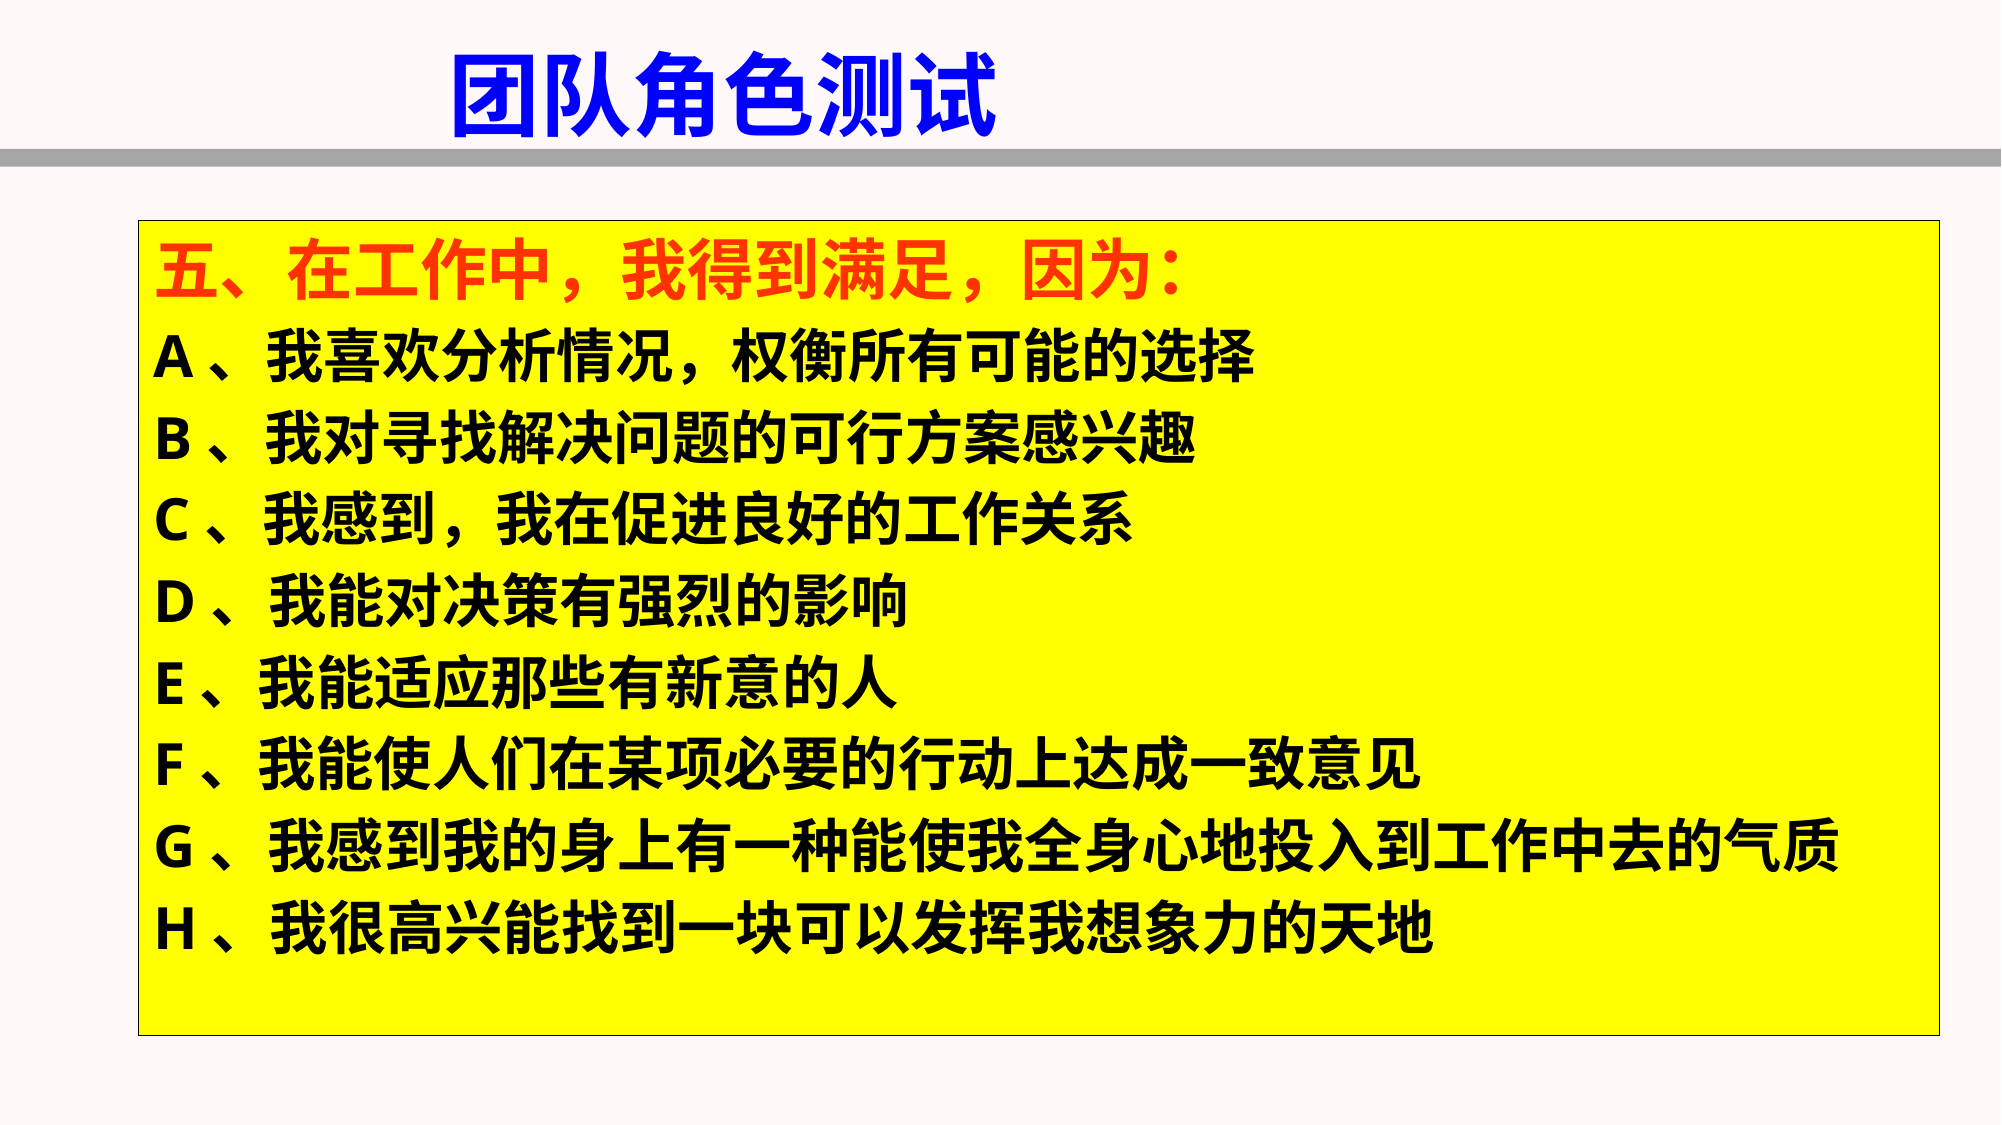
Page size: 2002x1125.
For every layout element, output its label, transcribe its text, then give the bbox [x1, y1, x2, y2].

title 团队角色测试 [433, 31, 1014, 234]
list 五、在工作中，我得到满足，因为： A、我喜欢分析情况，权衡所有可能的选择 B、我对寻找解决问题的可行方案感兴趣 C、我感到，我在促进良好的工作关系 D、我能对决策有强烈的影响 E、我能适应那些有新意的人 F、我能使人们在某项必要的行动上达成一致意见 G、我感到我的身上有一种能使我全身心地投入到工作中去的气质 H、我很高兴能找到一块可以发挥我想象力的天地 [138, 220, 1940, 1036]
